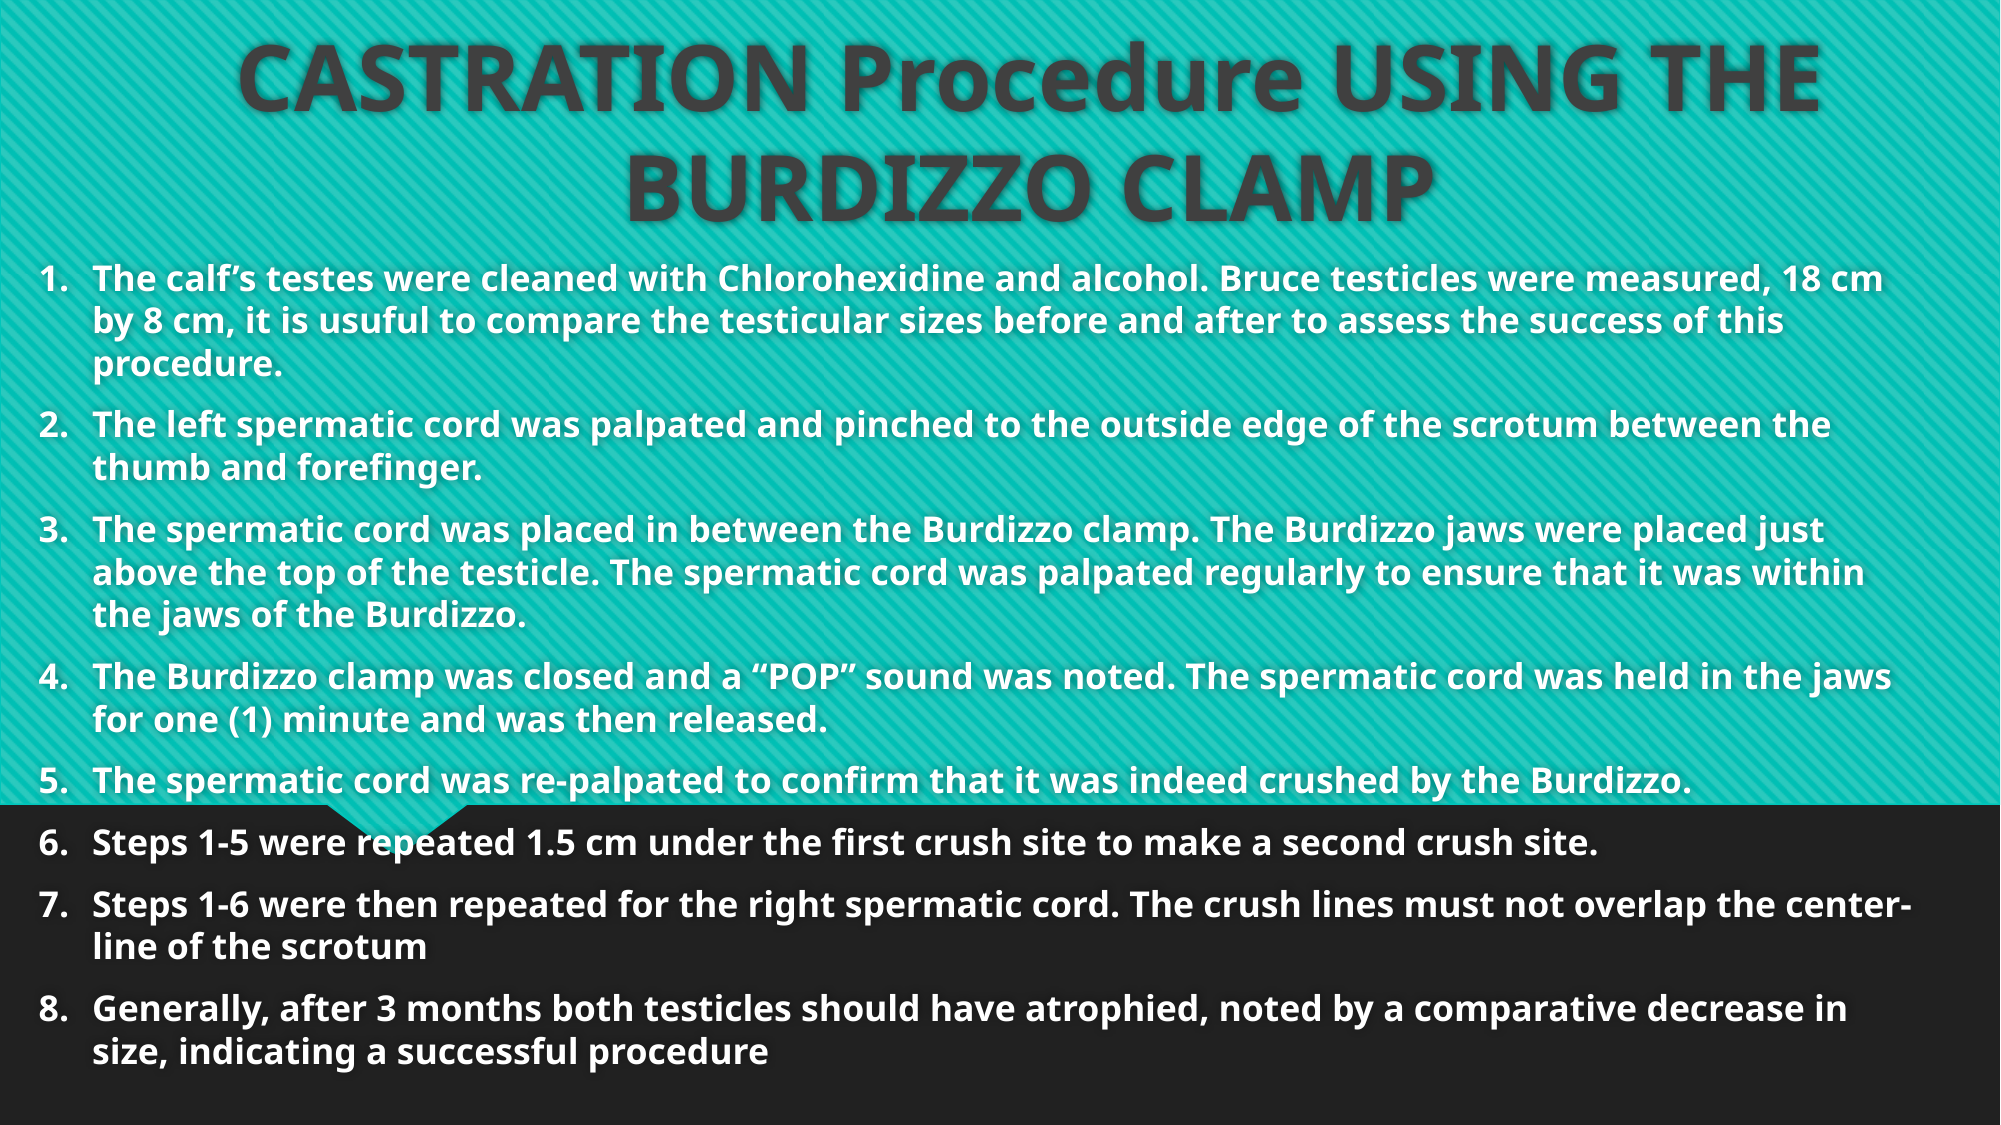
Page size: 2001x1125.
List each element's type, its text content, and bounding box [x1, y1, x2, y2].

title CASTRATION Procedure USING THE BURDIZZO CLAMP [163, 89, 1898, 240]
subtitle The calf’s testes were cleaned with Chlorohexidine and alcohol. Bruce testicles were measured, 18 cm by 8 cm, it is usuful to compare the testicular sizes before and after to assess the success of this procedure. The left spermatic cord was palpated and pinched to the outside edge of the scrotum between the thumb and forefinger. The spermatic cord was placed in between the Burdizzo clamp. The Burdizzo jaws were placed just above the top of the testicle. The spermatic cord was palpated regularly to ensure that it was within the jaws of the Burdizzo. The Burdizzo clamp was closed and a “POP” sound was noted. The spermatic cord was held in the jaws for one (1) minute and was then released. The spermatic cord was re-palpated to confirm that it was indeed crushed by the Burdizzo. Steps 1-5 were repeated 1.5 cm under the first crush site to make a second crush site. Steps 1-6 were then repeated for the right spermatic cord. The crush lines must not overlap the center-line of the scrotum Generally, after 3 months both testicles should have atrophied, noted by a comparative decrease in size, indicating a successful procedure [23, 247, 1933, 1082]
